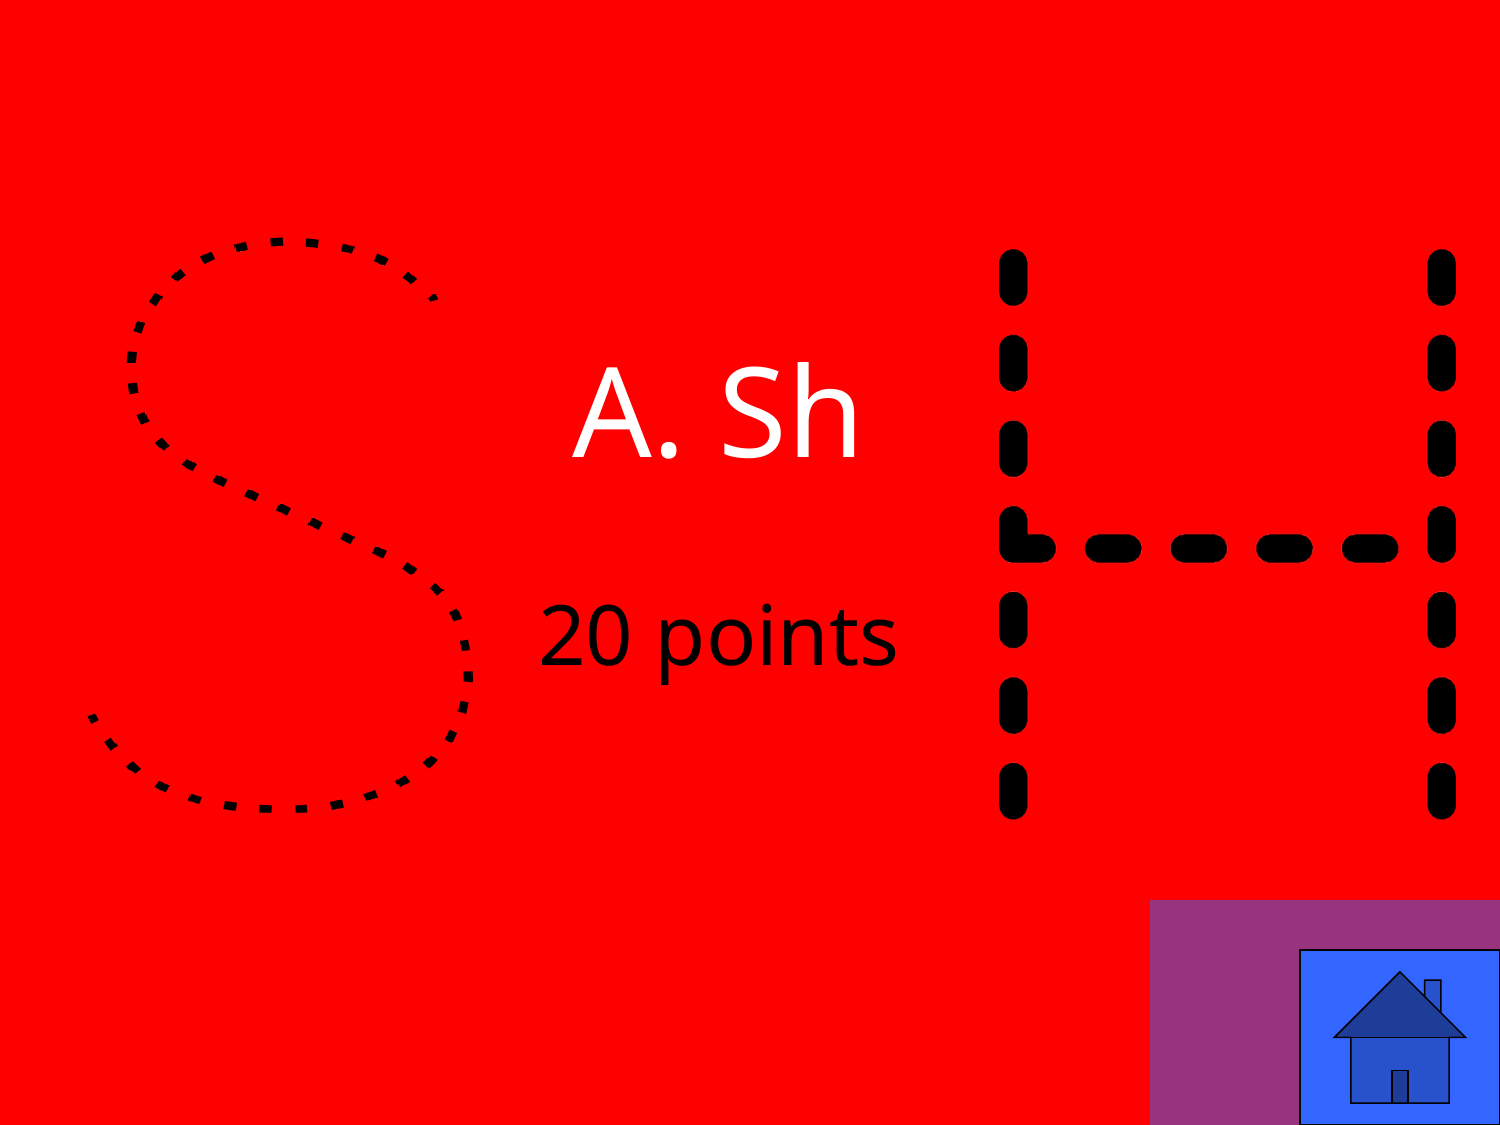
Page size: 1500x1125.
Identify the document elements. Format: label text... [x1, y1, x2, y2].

text_box A. Sh 20 points [478, 324, 994, 690]
text_box [1299, 950, 1500, 1125]
picture [87, 237, 474, 813]
text_box [1149, 899, 1500, 1125]
picture [999, 249, 1457, 849]
